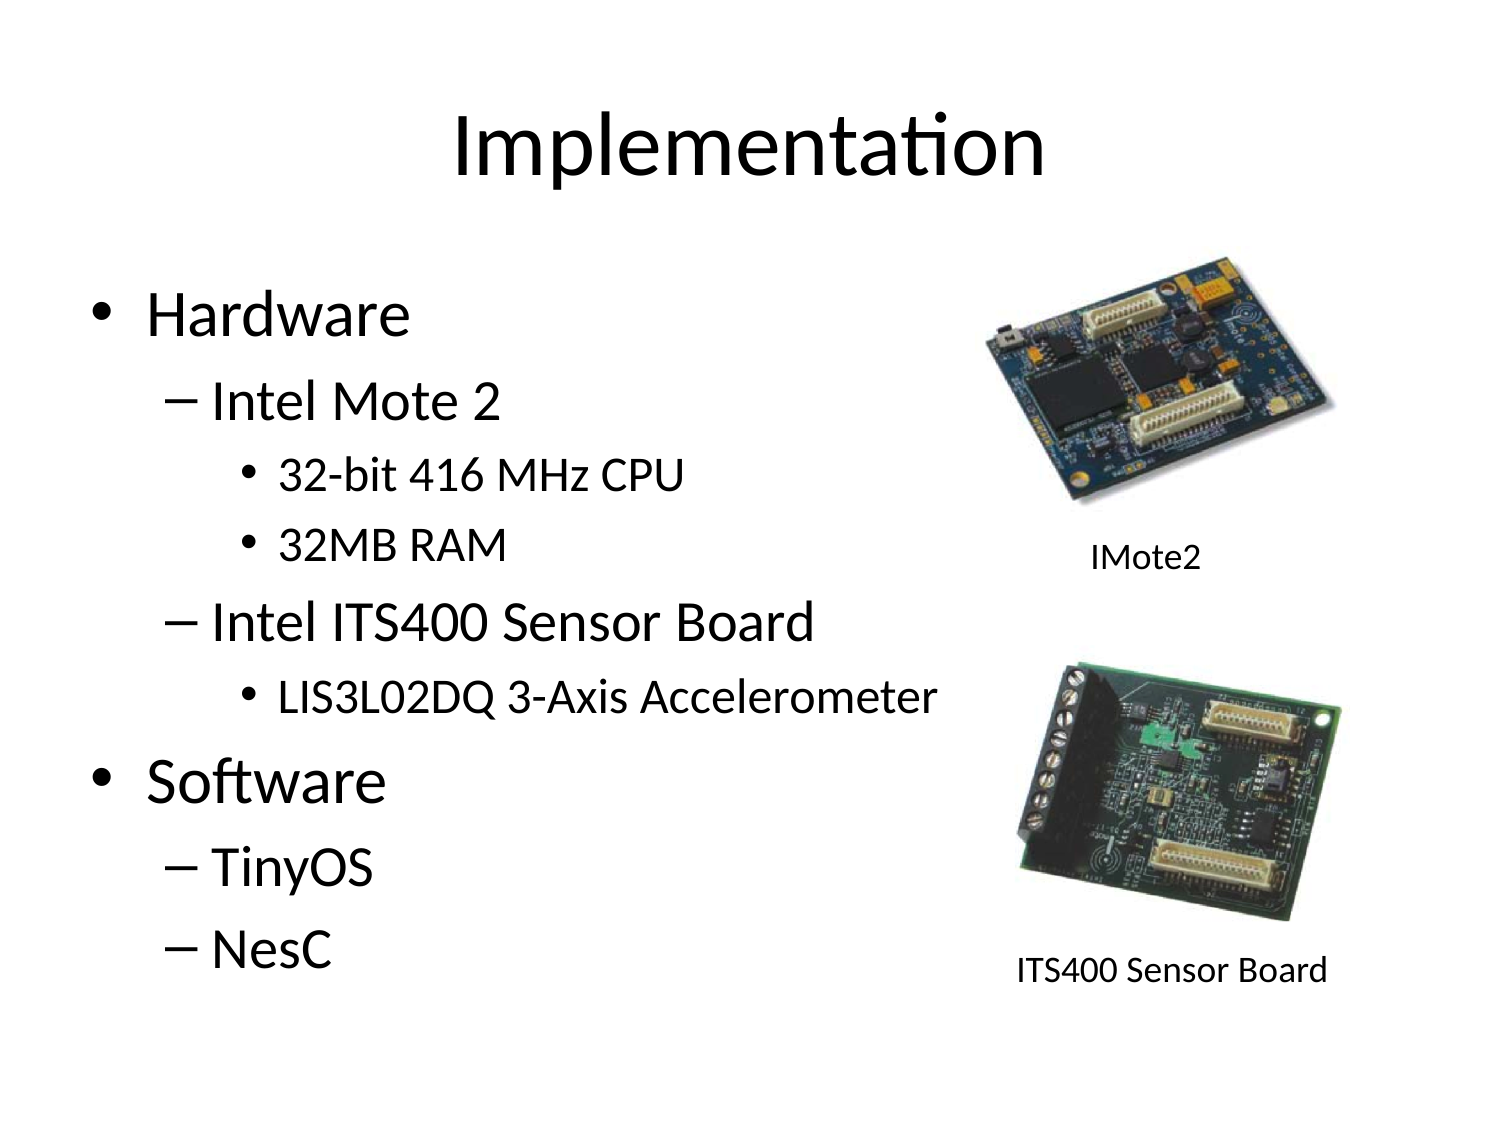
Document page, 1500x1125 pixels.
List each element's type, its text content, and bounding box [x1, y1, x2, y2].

text_box ITS400 Sensor Board [1001, 937, 1344, 998]
picture [978, 637, 1351, 928]
list Hardware Intel Mote 2 32-bit 416 MHz CPU 32MB RAM Intel ITS400 Sensor Board LIS3L02DQ 3-Axis Accelerometer Software TinyOS NesC [75, 262, 1425, 1005]
text_box IMote2 [1075, 534, 1217, 585]
title Implementation [75, 45, 1425, 233]
picture [964, 228, 1351, 526]
